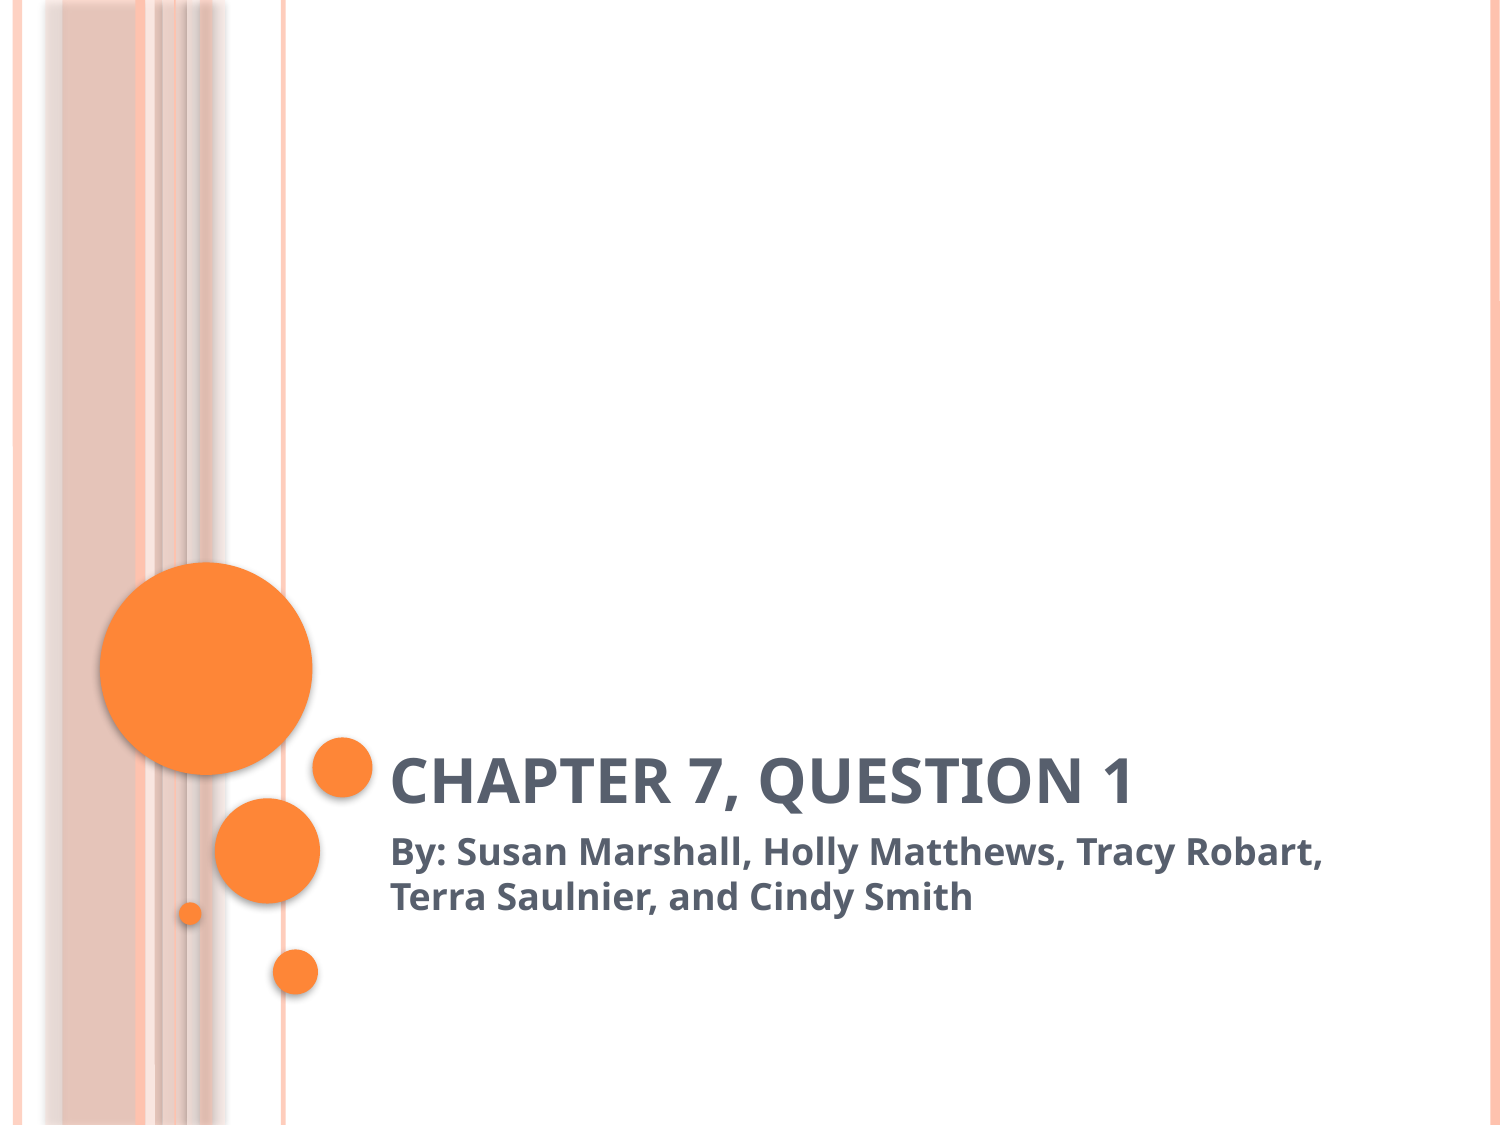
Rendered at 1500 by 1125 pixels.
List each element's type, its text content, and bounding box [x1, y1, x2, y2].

title Chapter 7, Question 1 [375, 512, 1388, 820]
subtitle By: Susan Marshall, Holly Matthews, Tracy Robart, Terra Saulnier, and Cindy Smith [375, 820, 1388, 1046]
